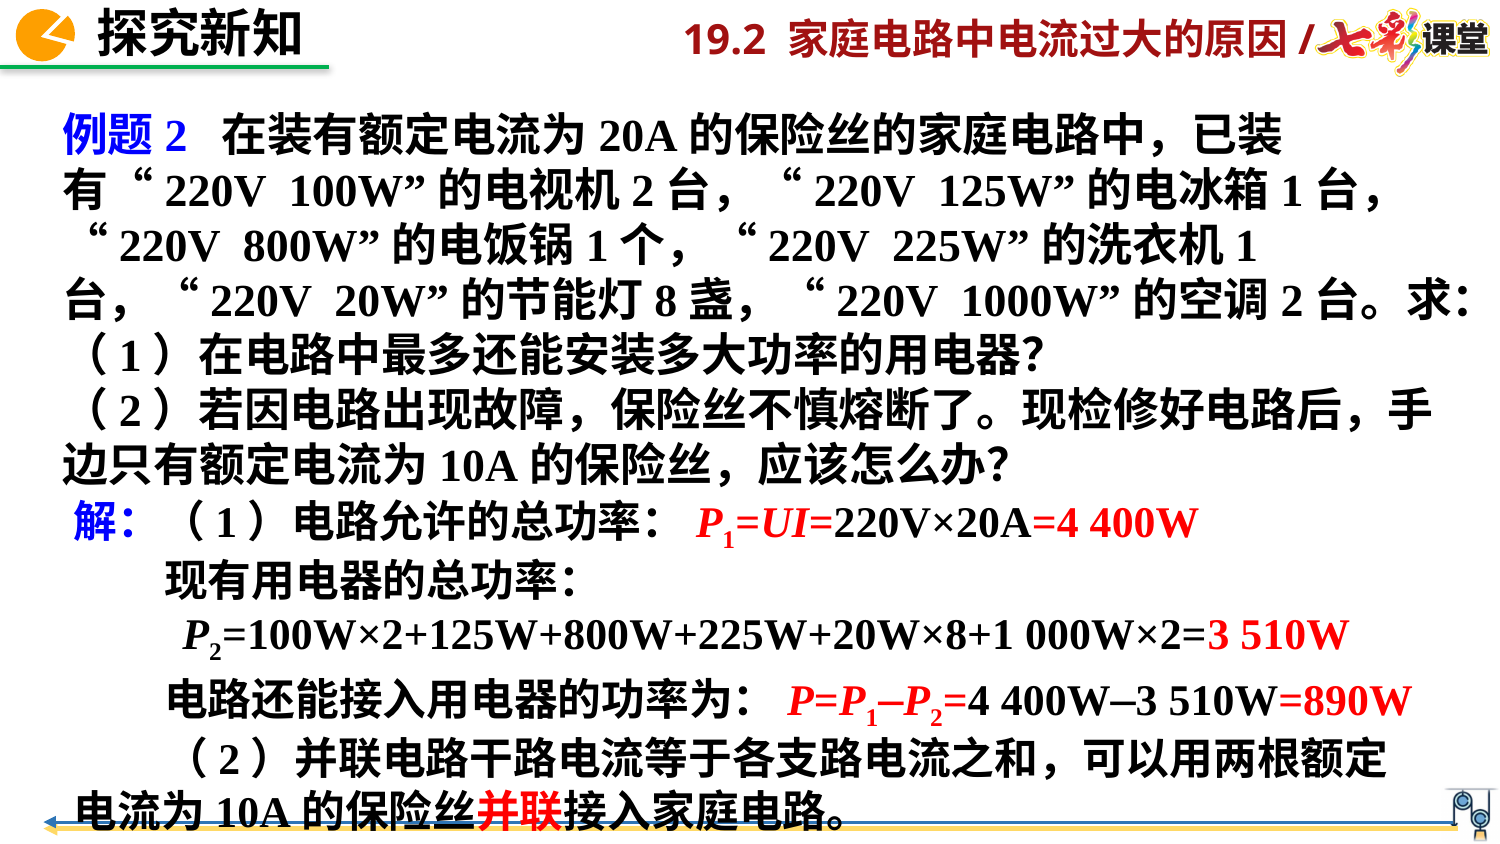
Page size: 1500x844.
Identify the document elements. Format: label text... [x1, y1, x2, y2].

text_box 解：（1）电路允许的总功率：P1=UI=220V×20A=4 400W 现有用电器的总功率： P2=100W×2+125W+800W+225W+20W×8+1 000W×2=3 510W 电路还能接入用电器的功率为：P=P1–P2=4 400W–3 510W=890W （2）并联电路干路电流等于各支路电流之和，可以用两根额定 电流为10A的保险丝并联接入家庭电路。 [58, 486, 1463, 844]
picture [1463, 793, 1493, 836]
picture [1313, 7, 1492, 77]
text_box 例题2 在装有额定电流为20A的保险丝的家庭电路中，已装有“220V 100W”的电视机2台，“220V 125W”的电冰箱1台，“220V 800W”的电饭锅1个，“220V 225W”的洗衣机1台，“220V 20W”的节能灯8盏，“220V 1000W”的空调2台。求： （1）在电路中最多还能安装多大功率的用电器？ （2）若因电路出现故障，保险丝不慎熔断了。现检修好电路后，手边只有额定电流为10A的保险丝，应该怎么办？ [47, 98, 1475, 498]
